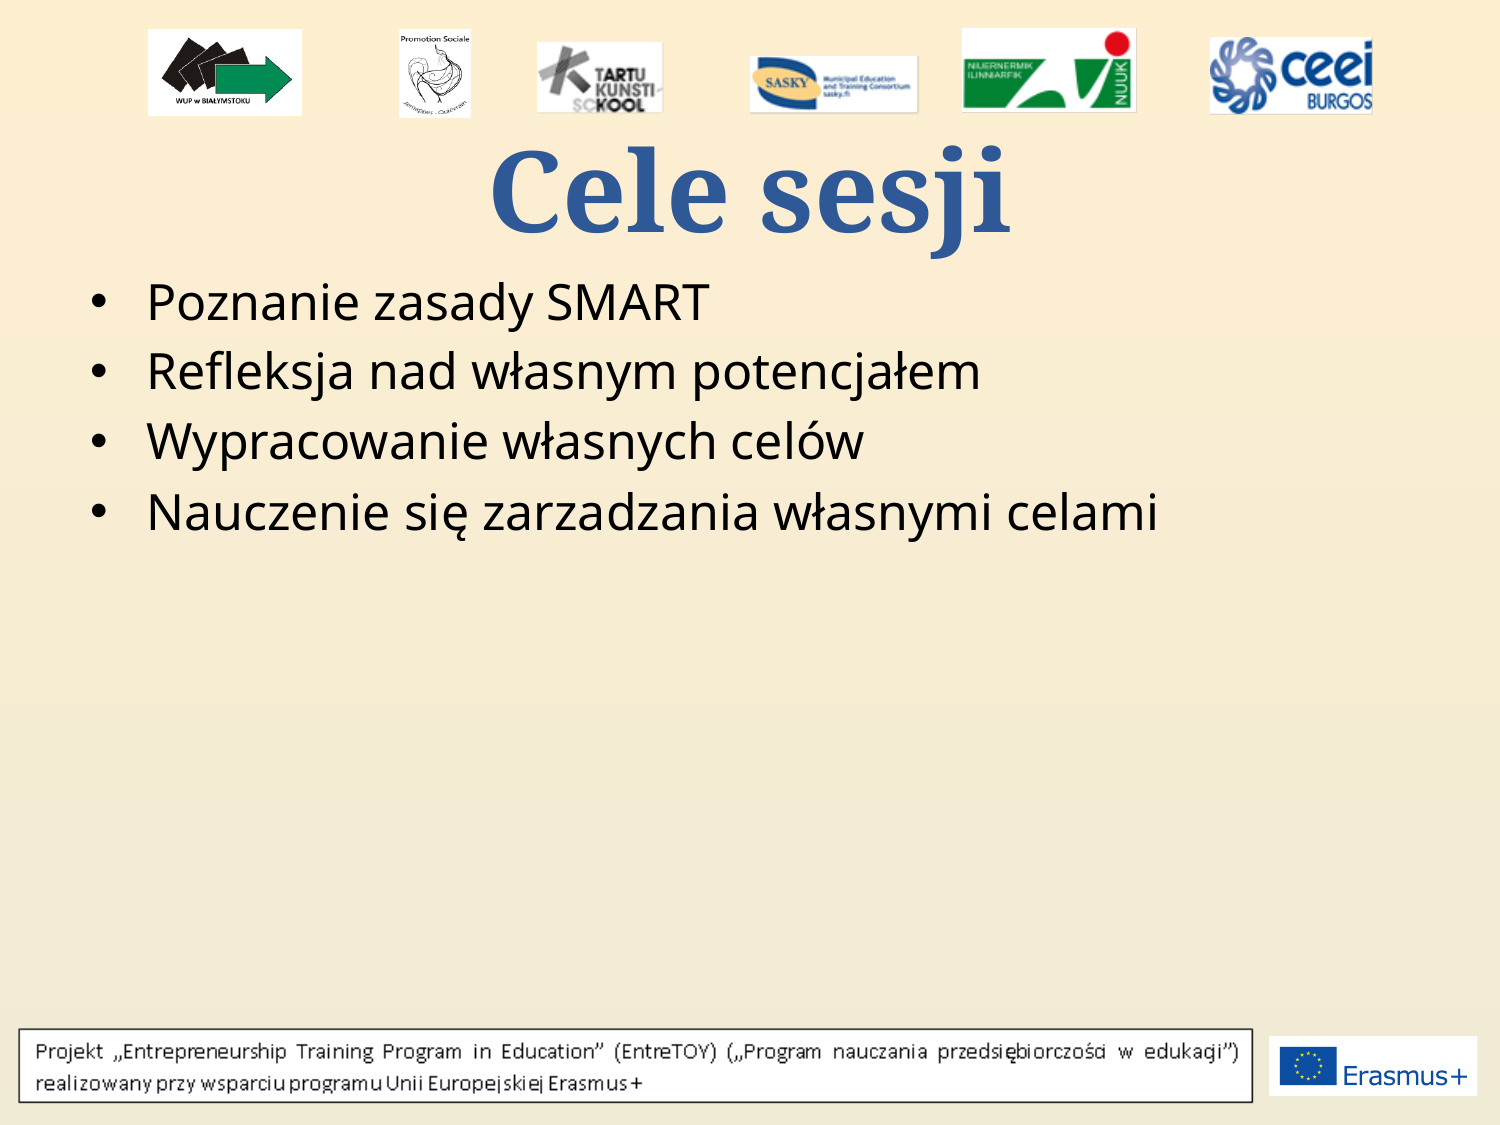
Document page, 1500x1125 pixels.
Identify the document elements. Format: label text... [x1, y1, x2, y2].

picture [962, 28, 1140, 116]
picture [148, 29, 302, 116]
picture [399, 29, 471, 118]
picture [17, 1027, 1255, 1105]
list Poznanie zasady SMART Refleksja nad własnym potencjałem Wypracowanie własnych celów Nauczenie się zarzadzania własnymi celami [75, 262, 1425, 1005]
title Cele sesji [75, 137, 1425, 262]
picture [537, 42, 668, 118]
picture [1210, 37, 1374, 116]
picture [750, 56, 921, 116]
